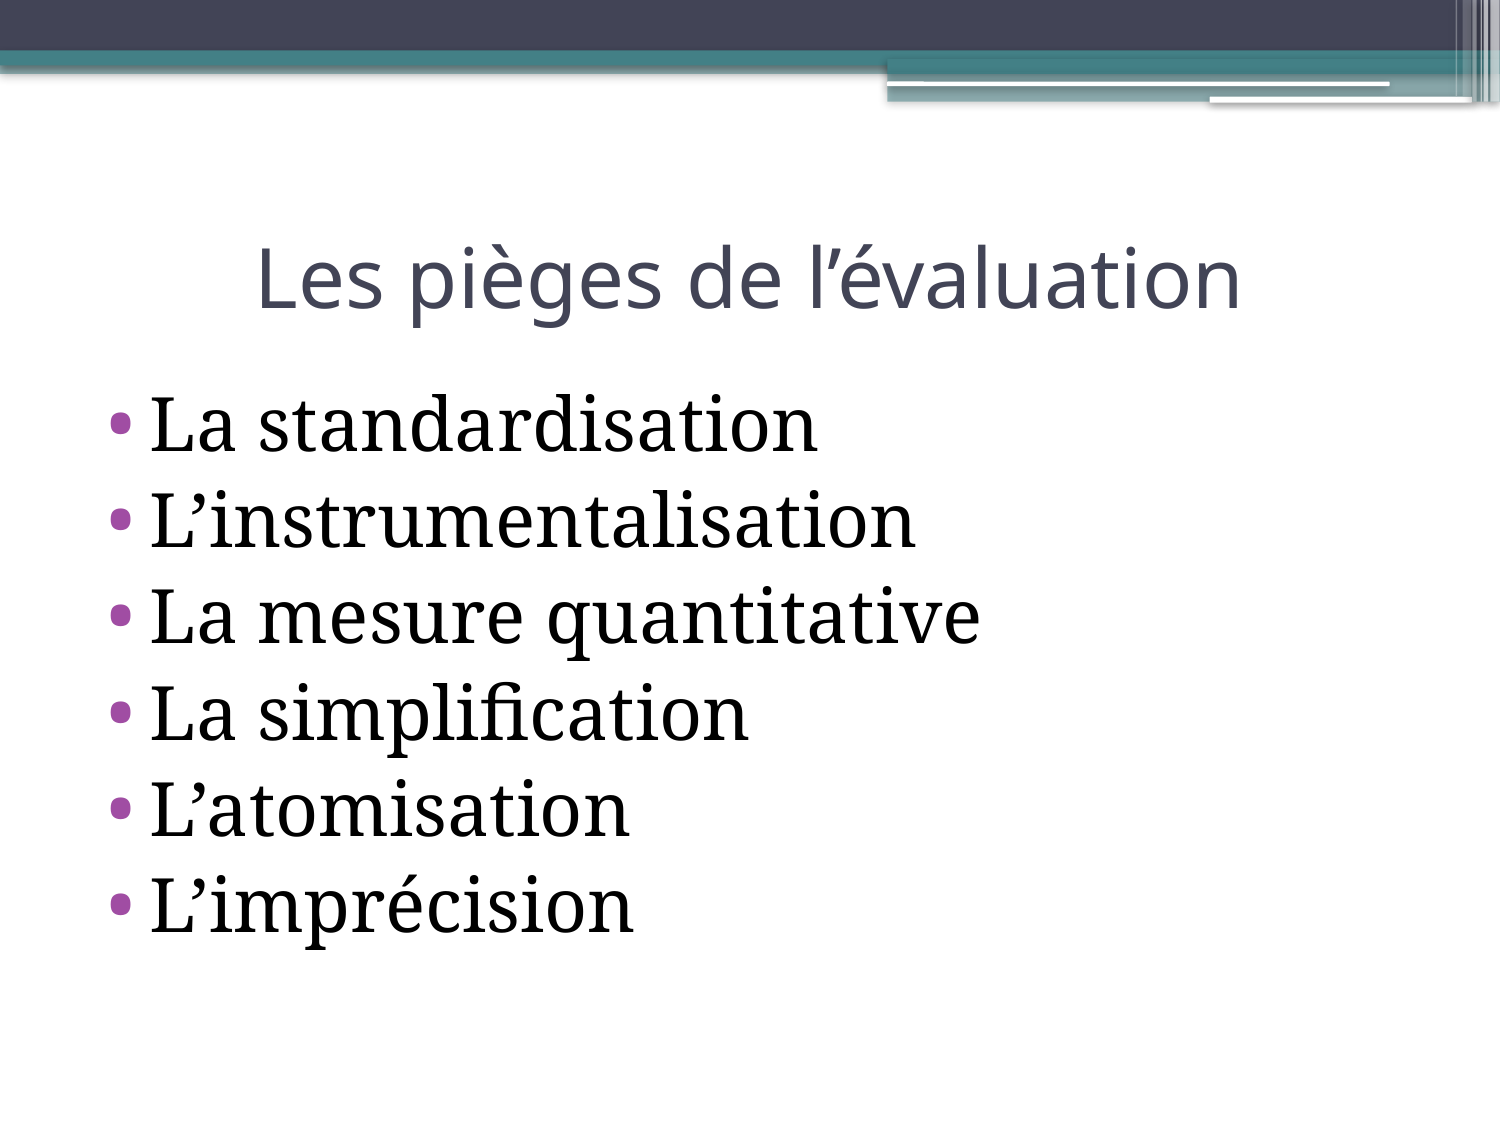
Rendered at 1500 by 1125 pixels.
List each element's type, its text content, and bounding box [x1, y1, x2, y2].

list La standardisation L’instrumentalisation La mesure quantitative La simplification L’atomisation L’imprécision [75, 368, 1425, 1079]
title Les pièges de l’évaluation [75, 187, 1425, 363]
